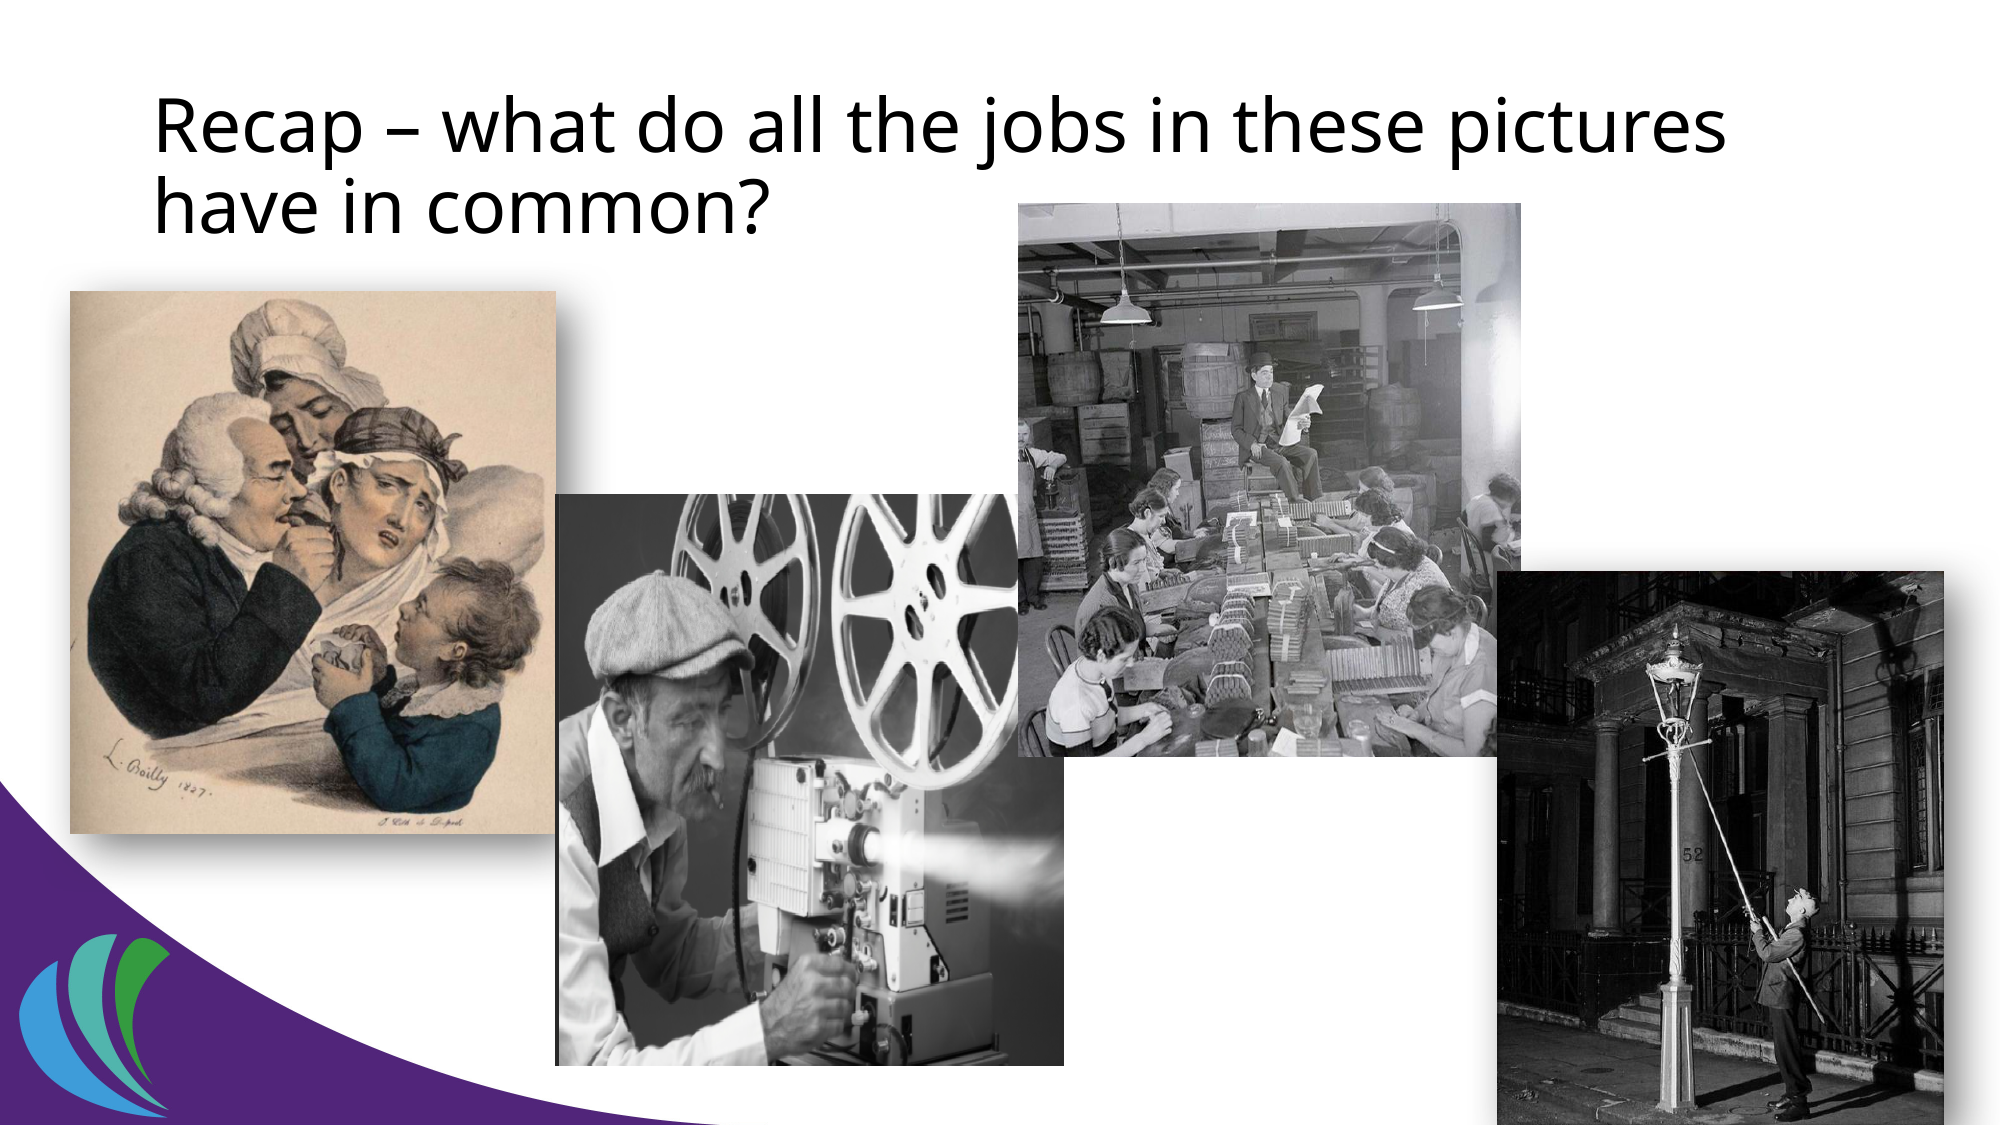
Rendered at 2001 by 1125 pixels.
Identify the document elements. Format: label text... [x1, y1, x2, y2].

picture [0, 1, 2000, 1125]
title Recap – what do all the jobs in these pictures have in common? [137, 59, 1863, 278]
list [69, 291, 557, 834]
